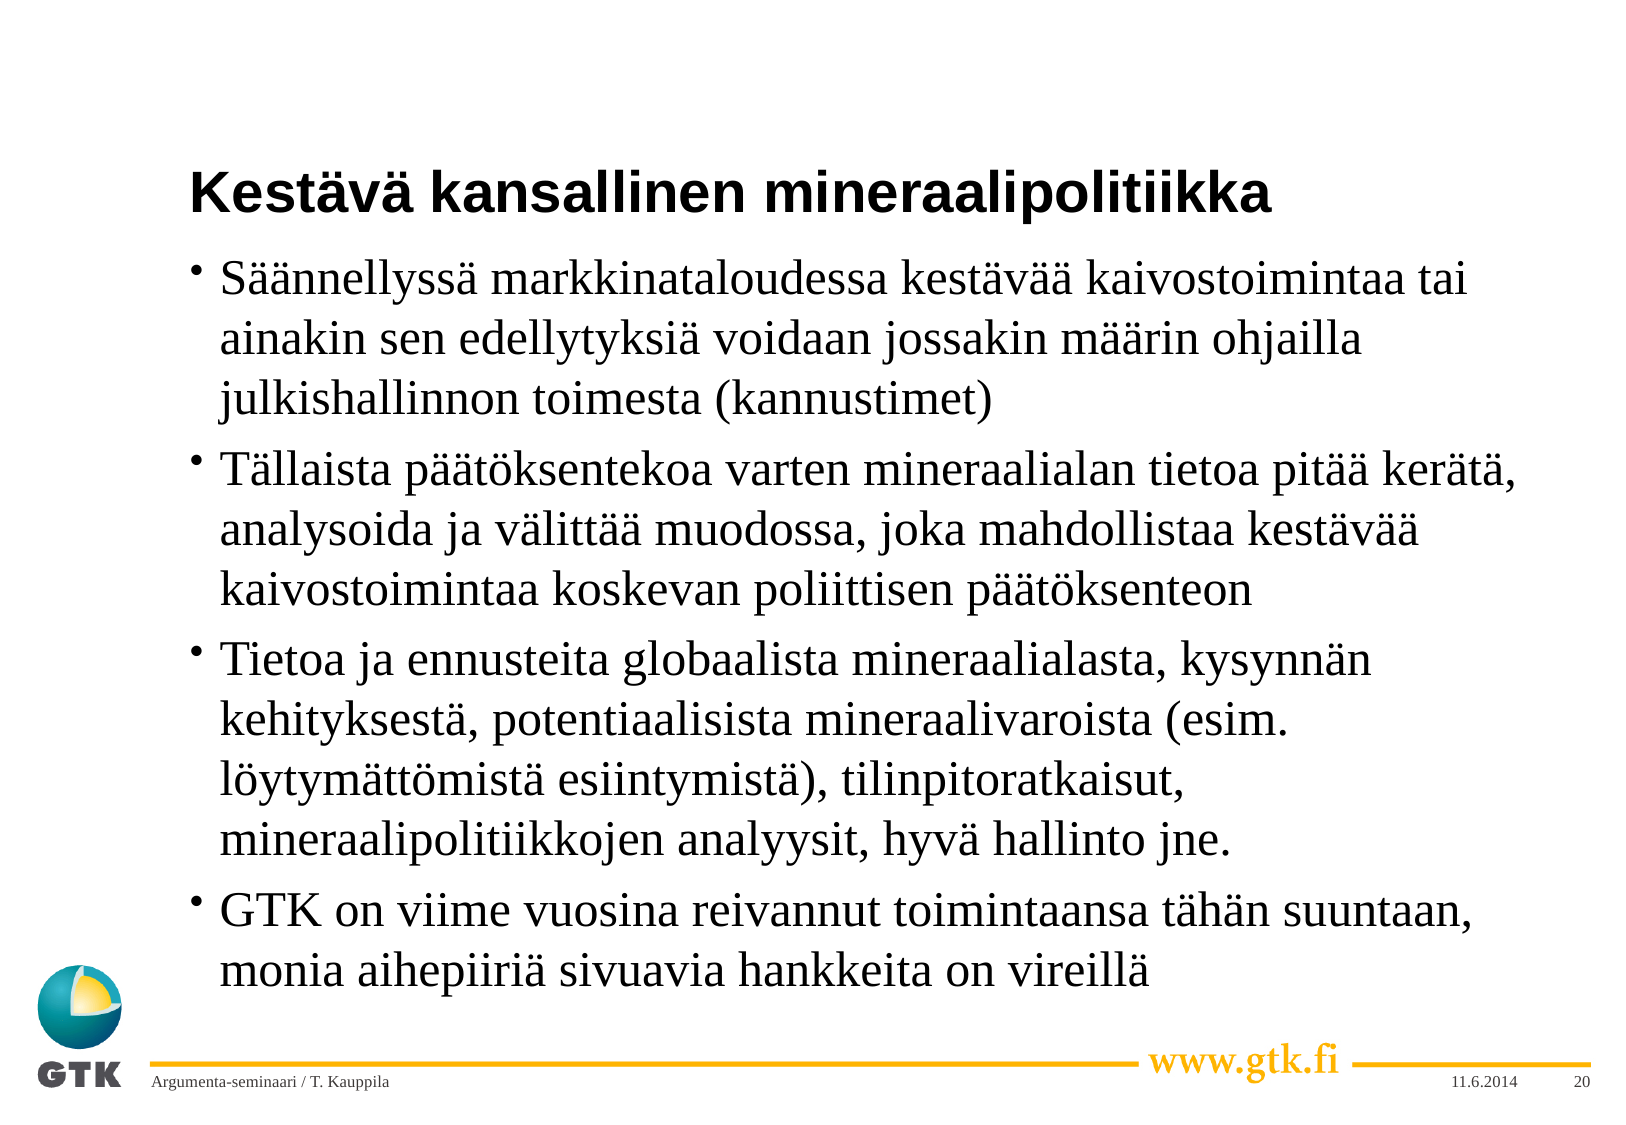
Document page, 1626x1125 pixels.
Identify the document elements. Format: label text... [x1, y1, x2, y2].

slide_number 20 [1533, 1069, 1606, 1093]
title Kestävä kansallinen mineraalipolitiikka [174, 31, 1569, 232]
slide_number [1344, 1069, 1533, 1093]
picture [142, 1032, 1601, 1092]
list Säännellyssä markkinataloudessa kestävää kaivostoimintaa tai ainakin sen edellytyksiä voidaan jossakin määrin ohjailla julkishallinnon toimesta (kannustimet) Tällaista päätöksentekoa varten mineraalialan tietoa pitää kerätä, analysoida ja välittää muodossa, joka mahdollistaa kestävää kaivostoimintaa koskevan poliittisen päätöksenteon Tietoa ja ennusteita globaalista mineraalialasta, kysynnän kehityksestä, potentiaalisista mineraalivaroista (esim. löytymättömistä esiintymistä), tilinpitoratkaisut, mineraalipolitiikkojen analyysit, hyvä hallinto jne. GTK on viime vuosina reivannut toimintaansa tähän suuntaan, monia aihepiiriä sivuavia hankkeita on vireillä [174, 237, 1569, 994]
picture [31, 952, 128, 1094]
footer Argumenta-seminaari / T. Kauppila [135, 1069, 1144, 1093]
